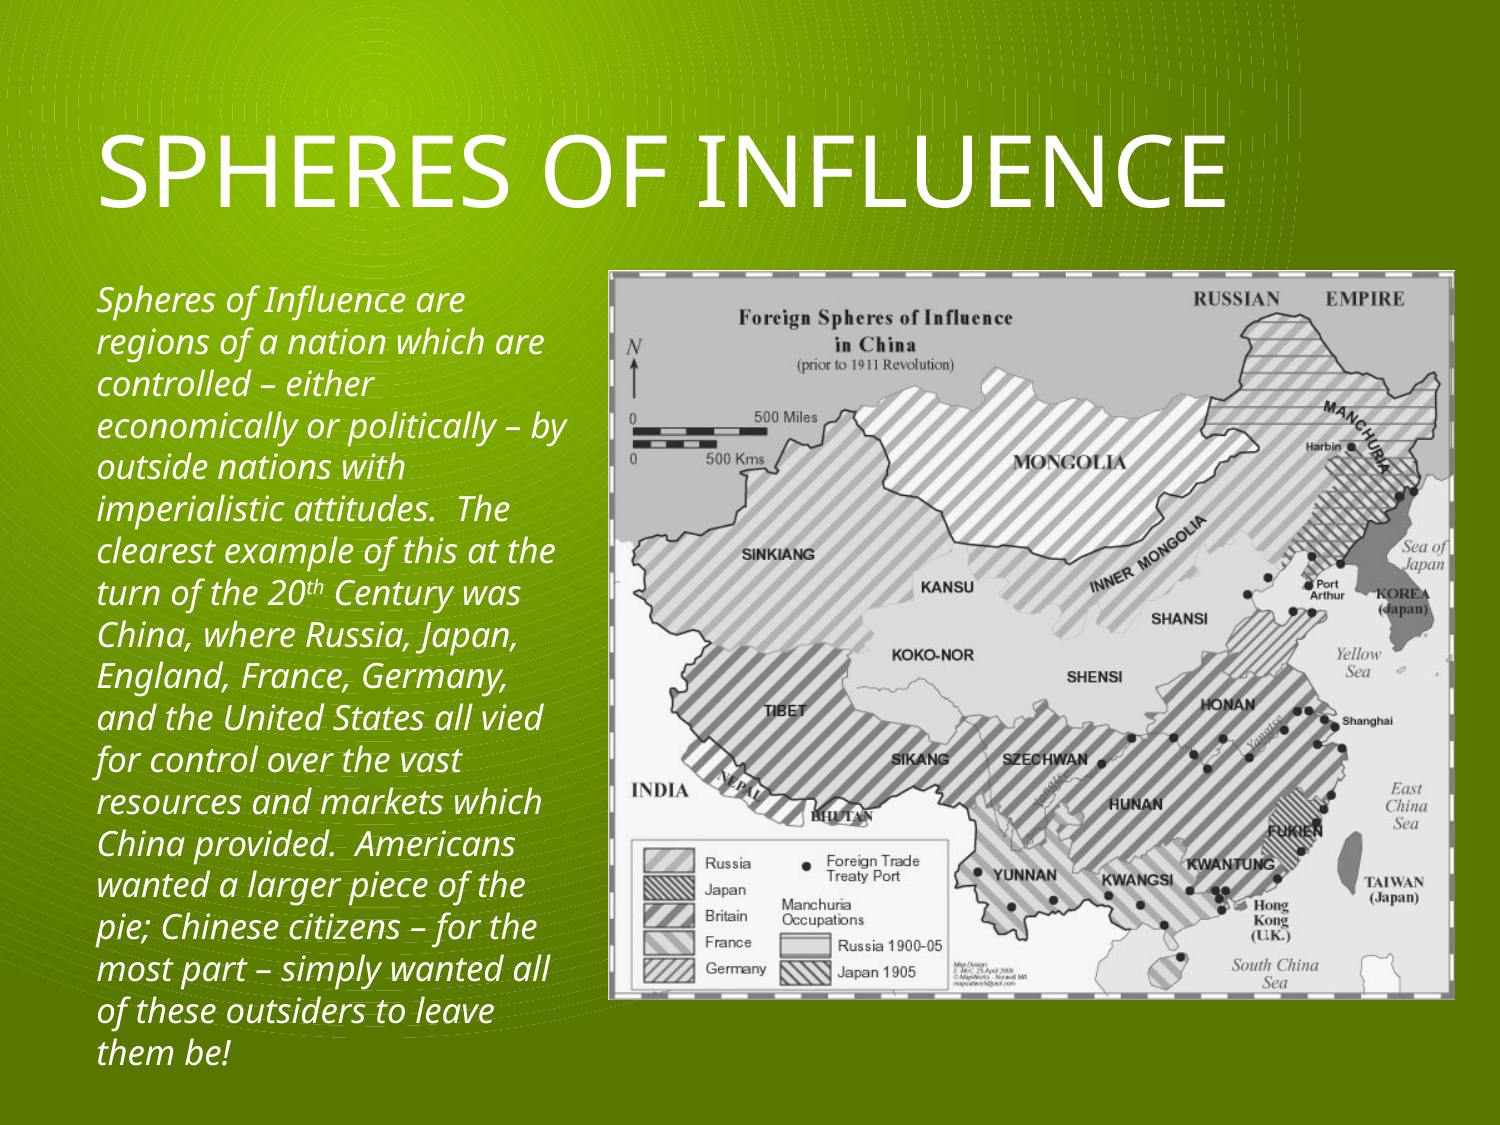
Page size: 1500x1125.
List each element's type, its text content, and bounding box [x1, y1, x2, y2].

list Spheres of Influence are regions of a nation which are controlled – either economically or politically – by outside nations with imperialistic attitudes. The clearest example of this at the turn of the 20th Century was China, where Russia, Japan, England, France, Germany, and the United States all vied for control over the vast resources and markets which China provided. Americans wanted a larger piece of the pie; Chinese citizens – for the most part – simply wanted all of these outsiders to leave them be! [81, 270, 588, 1088]
title Spheres of Influence [81, 99, 1350, 271]
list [608, 269, 1455, 1001]
